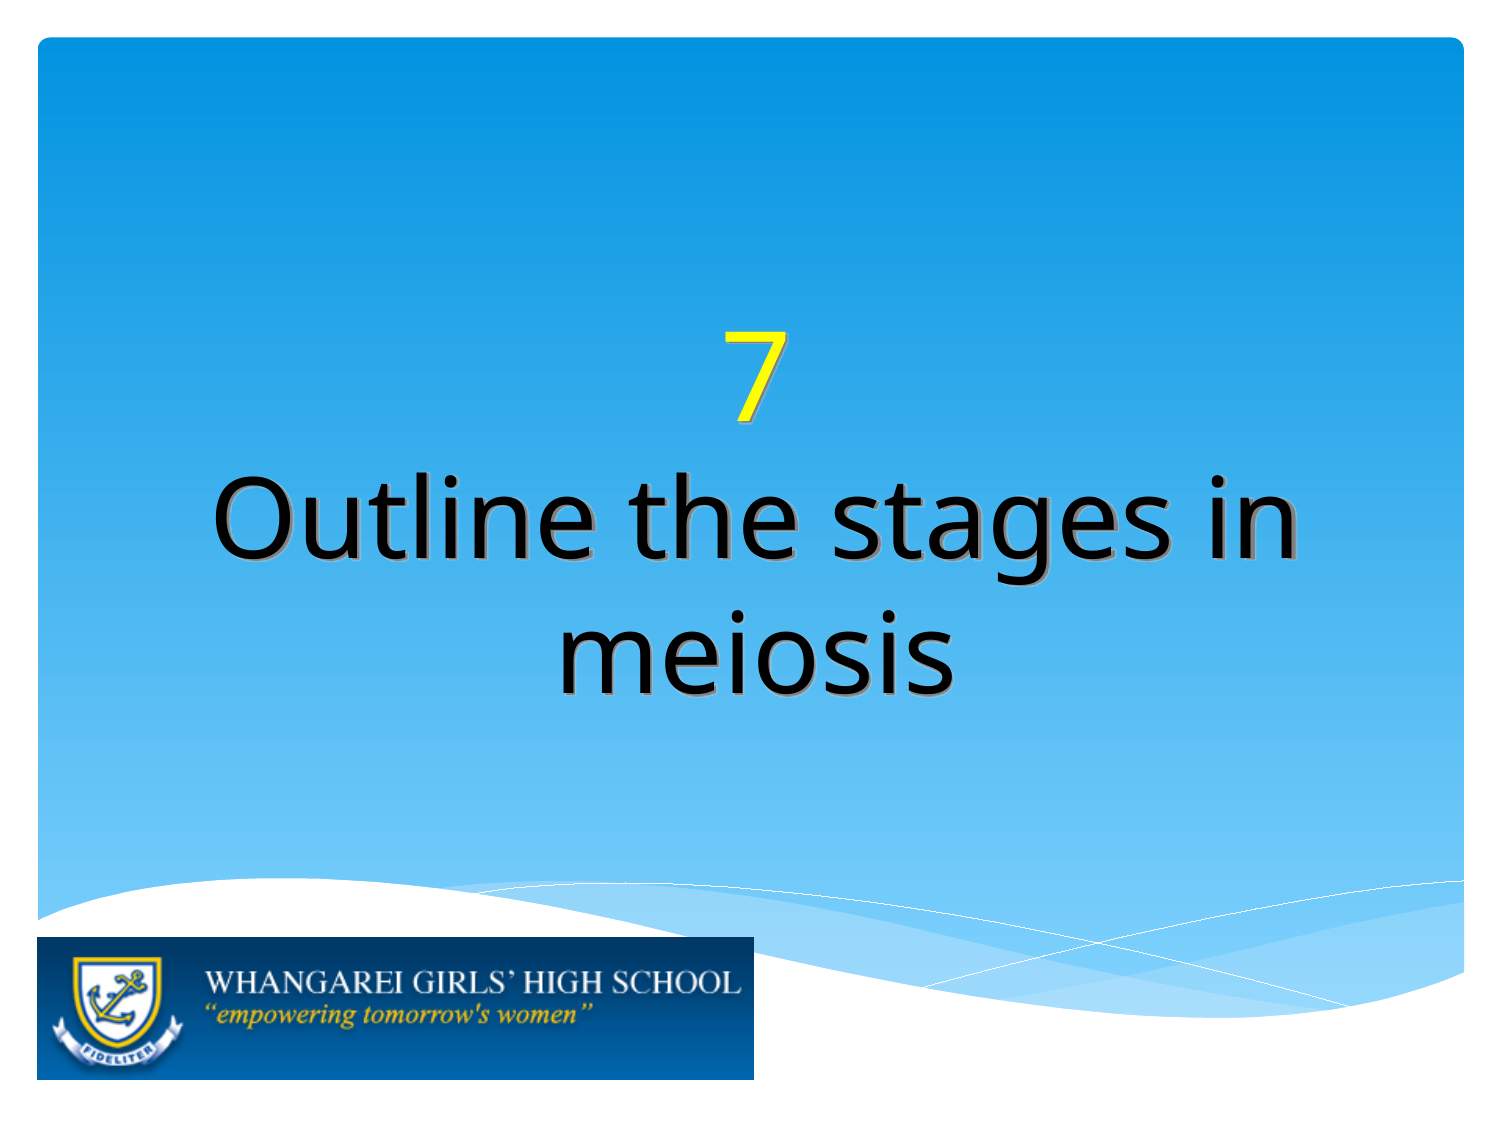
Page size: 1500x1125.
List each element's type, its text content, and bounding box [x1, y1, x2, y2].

picture [37, 937, 754, 1080]
text_box 7 Outline the stages in meiosis [74, 99, 1438, 913]
